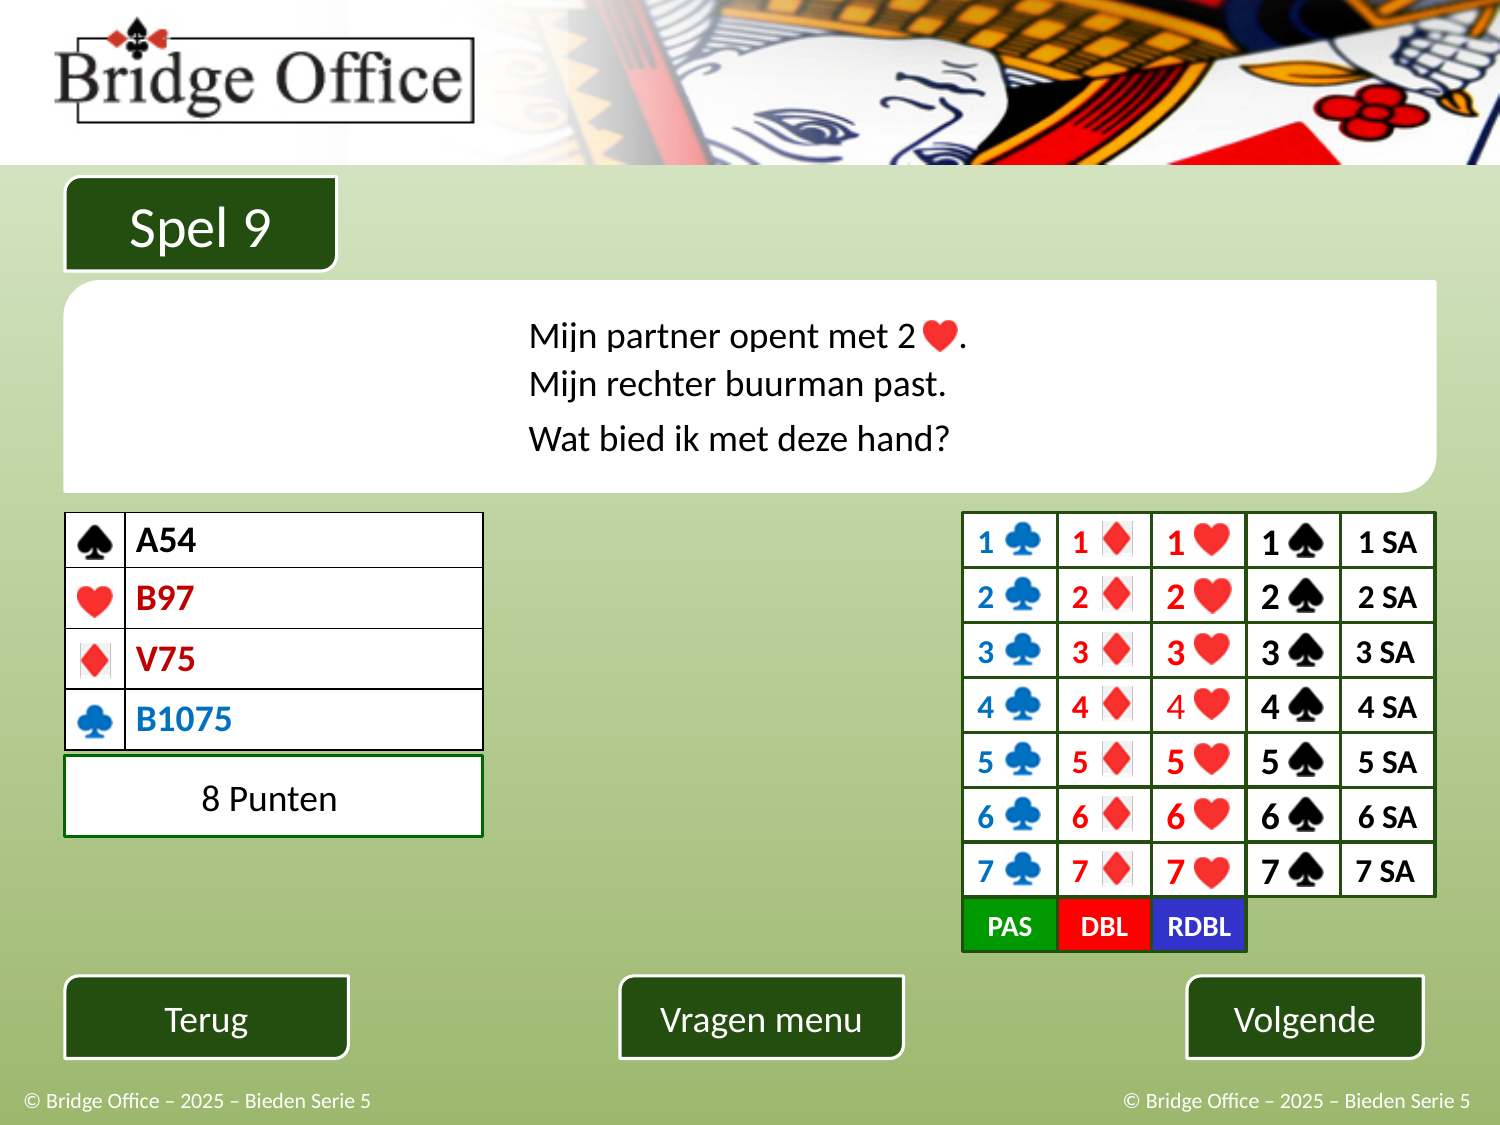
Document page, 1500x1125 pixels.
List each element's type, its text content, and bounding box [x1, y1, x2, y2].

text_box 4 [1150, 676, 1245, 734]
picture [1004, 796, 1041, 833]
text_box 7 [961, 841, 1056, 896]
table_cell B97 [126, 568, 482, 628]
text_box 4 [1059, 676, 1150, 734]
text_box 5 [1059, 734, 1153, 786]
text_box Spel 9 [63, 179, 339, 273]
table_cell V75 [126, 629, 482, 688]
table_cell [66, 690, 124, 749]
text_box 3 [961, 621, 1056, 676]
text_box 6 [1245, 786, 1339, 841]
picture [0, 0, 1500, 166]
text_box 5 [1248, 734, 1339, 786]
picture [1288, 631, 1324, 668]
picture [1099, 741, 1135, 778]
table_header [66, 513, 124, 567]
picture [1099, 686, 1135, 723]
text_box 5 SA [1339, 734, 1437, 786]
table_cell [66, 629, 124, 688]
text_box 2 [1245, 569, 1339, 621]
text_box 2 SA [1339, 569, 1437, 621]
picture [1193, 578, 1232, 614]
picture [1004, 851, 1041, 887]
text_box 1 [1059, 511, 1153, 569]
picture [1004, 631, 1041, 668]
text_box 6 [1150, 786, 1245, 841]
picture [1099, 521, 1135, 558]
text_box Vragen menu [618, 974, 906, 1061]
text_box 1 [961, 511, 1059, 569]
picture [1288, 796, 1324, 832]
text_box 5 [961, 734, 1059, 786]
picture [1193, 523, 1230, 556]
picture [1193, 743, 1230, 776]
text_box 3 SA [1339, 621, 1437, 676]
picture [1099, 796, 1135, 833]
text_box DBL [1059, 898, 1153, 953]
text_box Wat bied ik met deze hand? [513, 406, 987, 467]
text_box RDBL [1153, 898, 1248, 953]
text_box Mijn rechter buurman past. [513, 352, 987, 406]
picture [1288, 686, 1324, 723]
text_box Mijn partner opent met 2 . [513, 303, 1022, 364]
text_box 2 [1153, 569, 1245, 621]
text_box 7 [1056, 841, 1150, 898]
text_box 1 [1245, 511, 1342, 569]
text_box PAS [961, 896, 1059, 953]
picture [1004, 741, 1041, 778]
table_header A54 [126, 513, 482, 567]
text_box 4 [1245, 676, 1339, 734]
text_box Terug [63, 974, 350, 1061]
text_box © Bridge Office – 2025 – Bieden Serie 5 [8, 1079, 393, 1121]
text_box 3 [1150, 621, 1245, 676]
text_box [63, 280, 1437, 493]
picture [1288, 851, 1324, 887]
picture [77, 703, 114, 740]
text_box 6 [961, 786, 1056, 841]
picture [1099, 851, 1135, 887]
text_box © Bridge Office – 2025 – Bieden Serie 5 [1107, 1079, 1500, 1121]
text_box 2 [961, 569, 1056, 621]
picture [1099, 631, 1135, 668]
text_box 1 SA [1342, 511, 1437, 569]
table_cell B1075 [126, 690, 482, 749]
picture [1193, 688, 1230, 721]
text_box 4 SA [1339, 676, 1437, 734]
text_box 1 [1153, 511, 1245, 569]
picture [1099, 576, 1135, 613]
picture [77, 643, 114, 679]
text_box 5 [1153, 734, 1248, 786]
text_box Volgende [1185, 974, 1425, 1061]
picture [1288, 576, 1324, 613]
text_box 7 SA [1339, 844, 1437, 898]
text_box 4 [961, 676, 1059, 734]
picture [1194, 633, 1230, 666]
table_cell [66, 568, 124, 628]
picture [1004, 576, 1041, 613]
text_box 6 SA [1339, 786, 1437, 844]
picture [77, 585, 114, 618]
picture [1193, 798, 1230, 830]
text_box 6 [1056, 786, 1150, 841]
text_box 7 [1245, 841, 1339, 898]
picture [1288, 521, 1325, 558]
picture [1004, 521, 1041, 558]
text_box 3 [1056, 621, 1150, 676]
text_box 7 [1150, 841, 1245, 898]
text_box 3 [1245, 621, 1339, 676]
picture [922, 319, 959, 352]
text_box 8 Punten [63, 754, 484, 838]
picture [77, 524, 114, 561]
text_box 2 [1056, 569, 1153, 621]
picture [1288, 741, 1324, 778]
picture [1004, 686, 1041, 723]
picture [1193, 857, 1230, 890]
